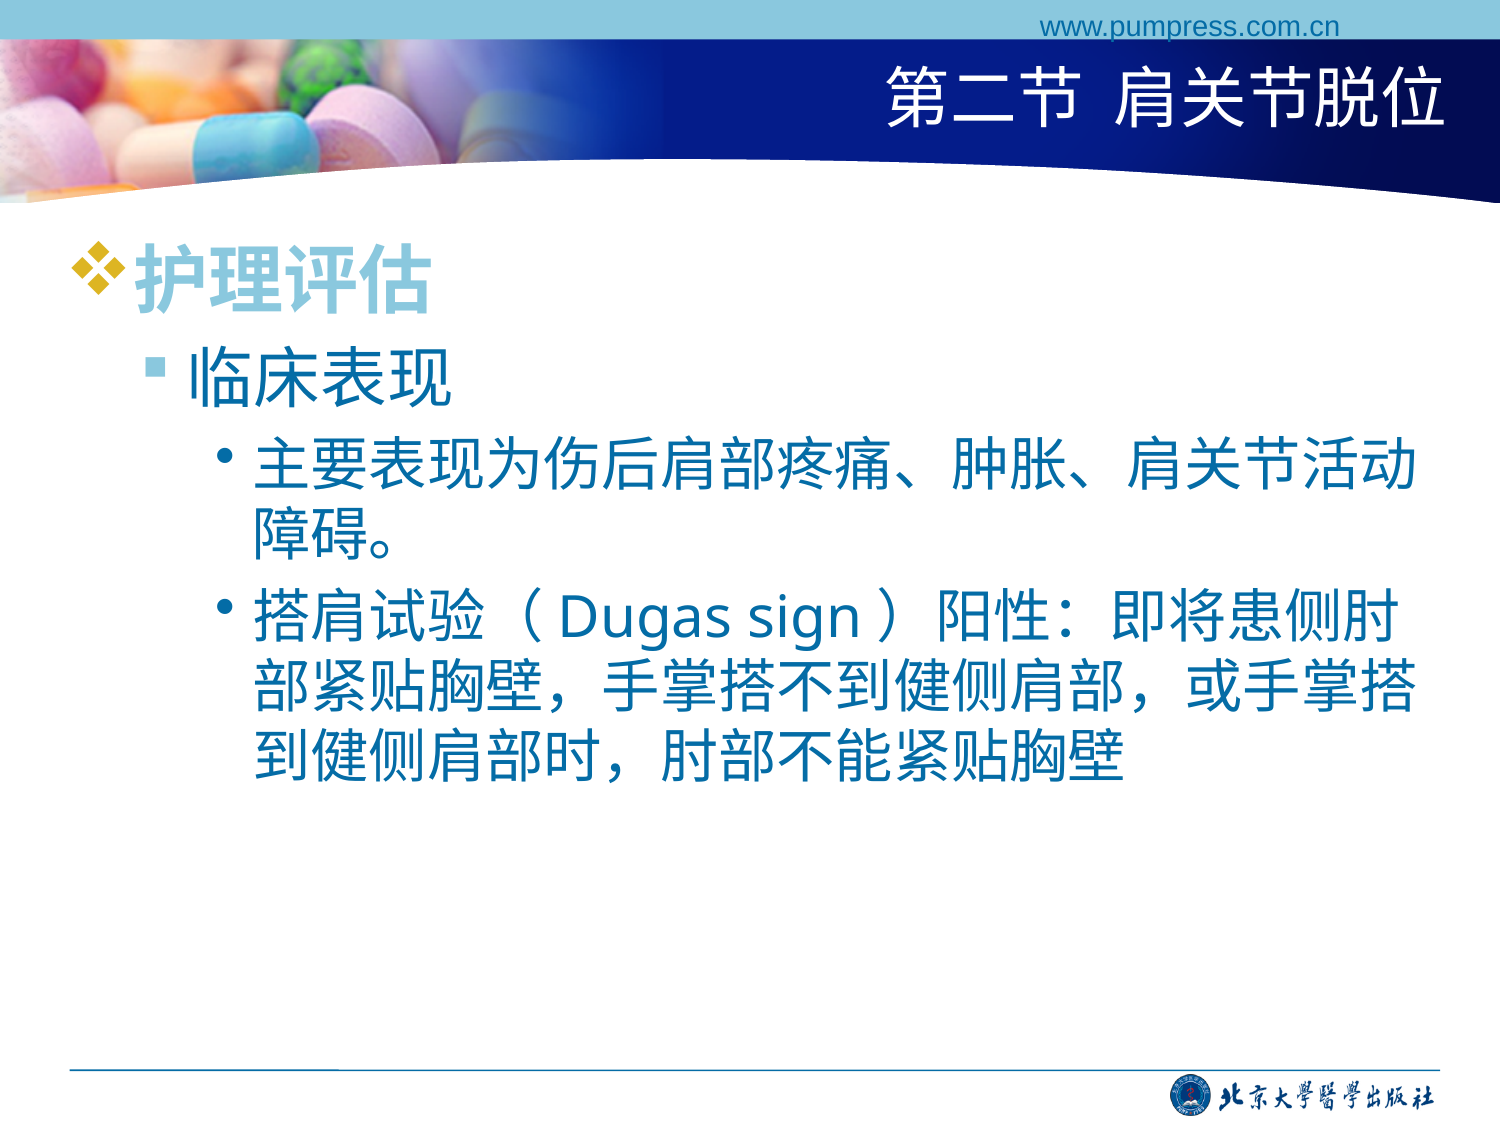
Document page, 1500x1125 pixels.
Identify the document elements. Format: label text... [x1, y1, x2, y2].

title 第二节 肩关节脱位 [137, 49, 1463, 143]
slide_number www.pumpress.com.cn [1025, 0, 1463, 38]
list 护理评估 临床表现 主要表现为伤后肩部疼痛、肿胀、肩关节活动障碍。 搭肩试验（Dugas sign）阳性：即将患侧肘部紧贴胸壁，手掌搭不到健侧肩部，或手掌搭到健侧肩部时，肘部不能紧贴胸壁 [49, 224, 1463, 1026]
picture [0, 40, 1500, 203]
picture [1170, 1074, 1436, 1118]
